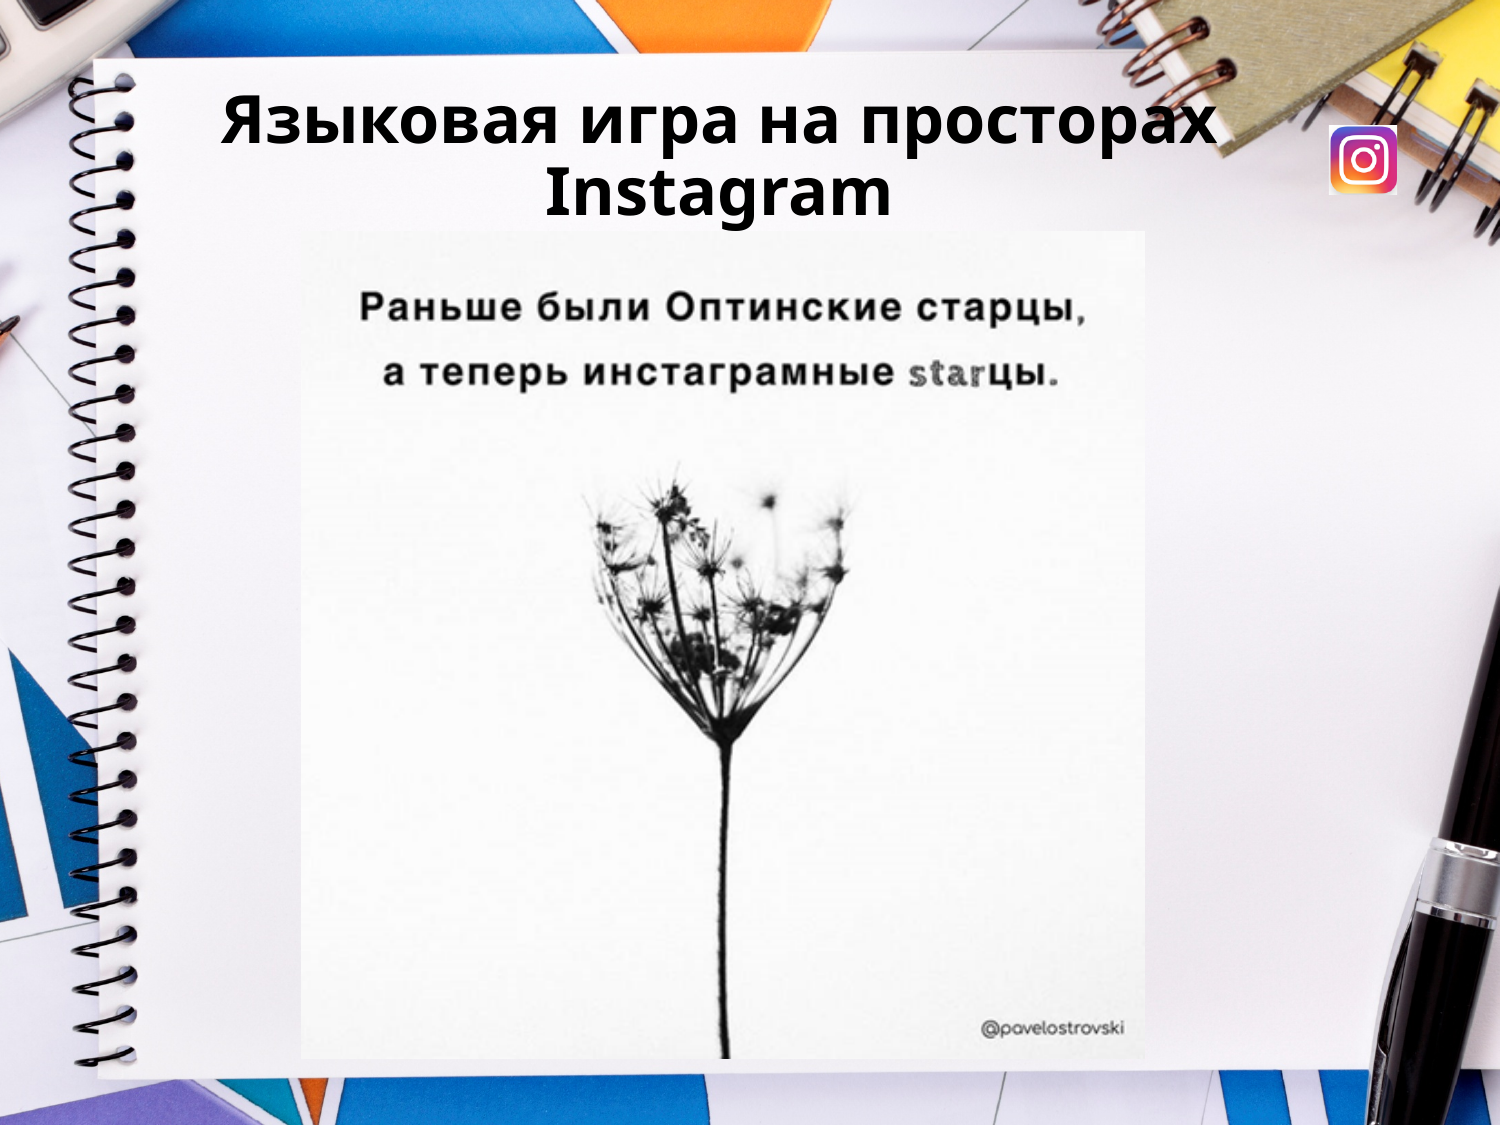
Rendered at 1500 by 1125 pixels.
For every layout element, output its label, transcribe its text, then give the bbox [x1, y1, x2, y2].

picture [0, 0, 1500, 1125]
title Языковая игра на просторах Instagram [76, 78, 1363, 239]
